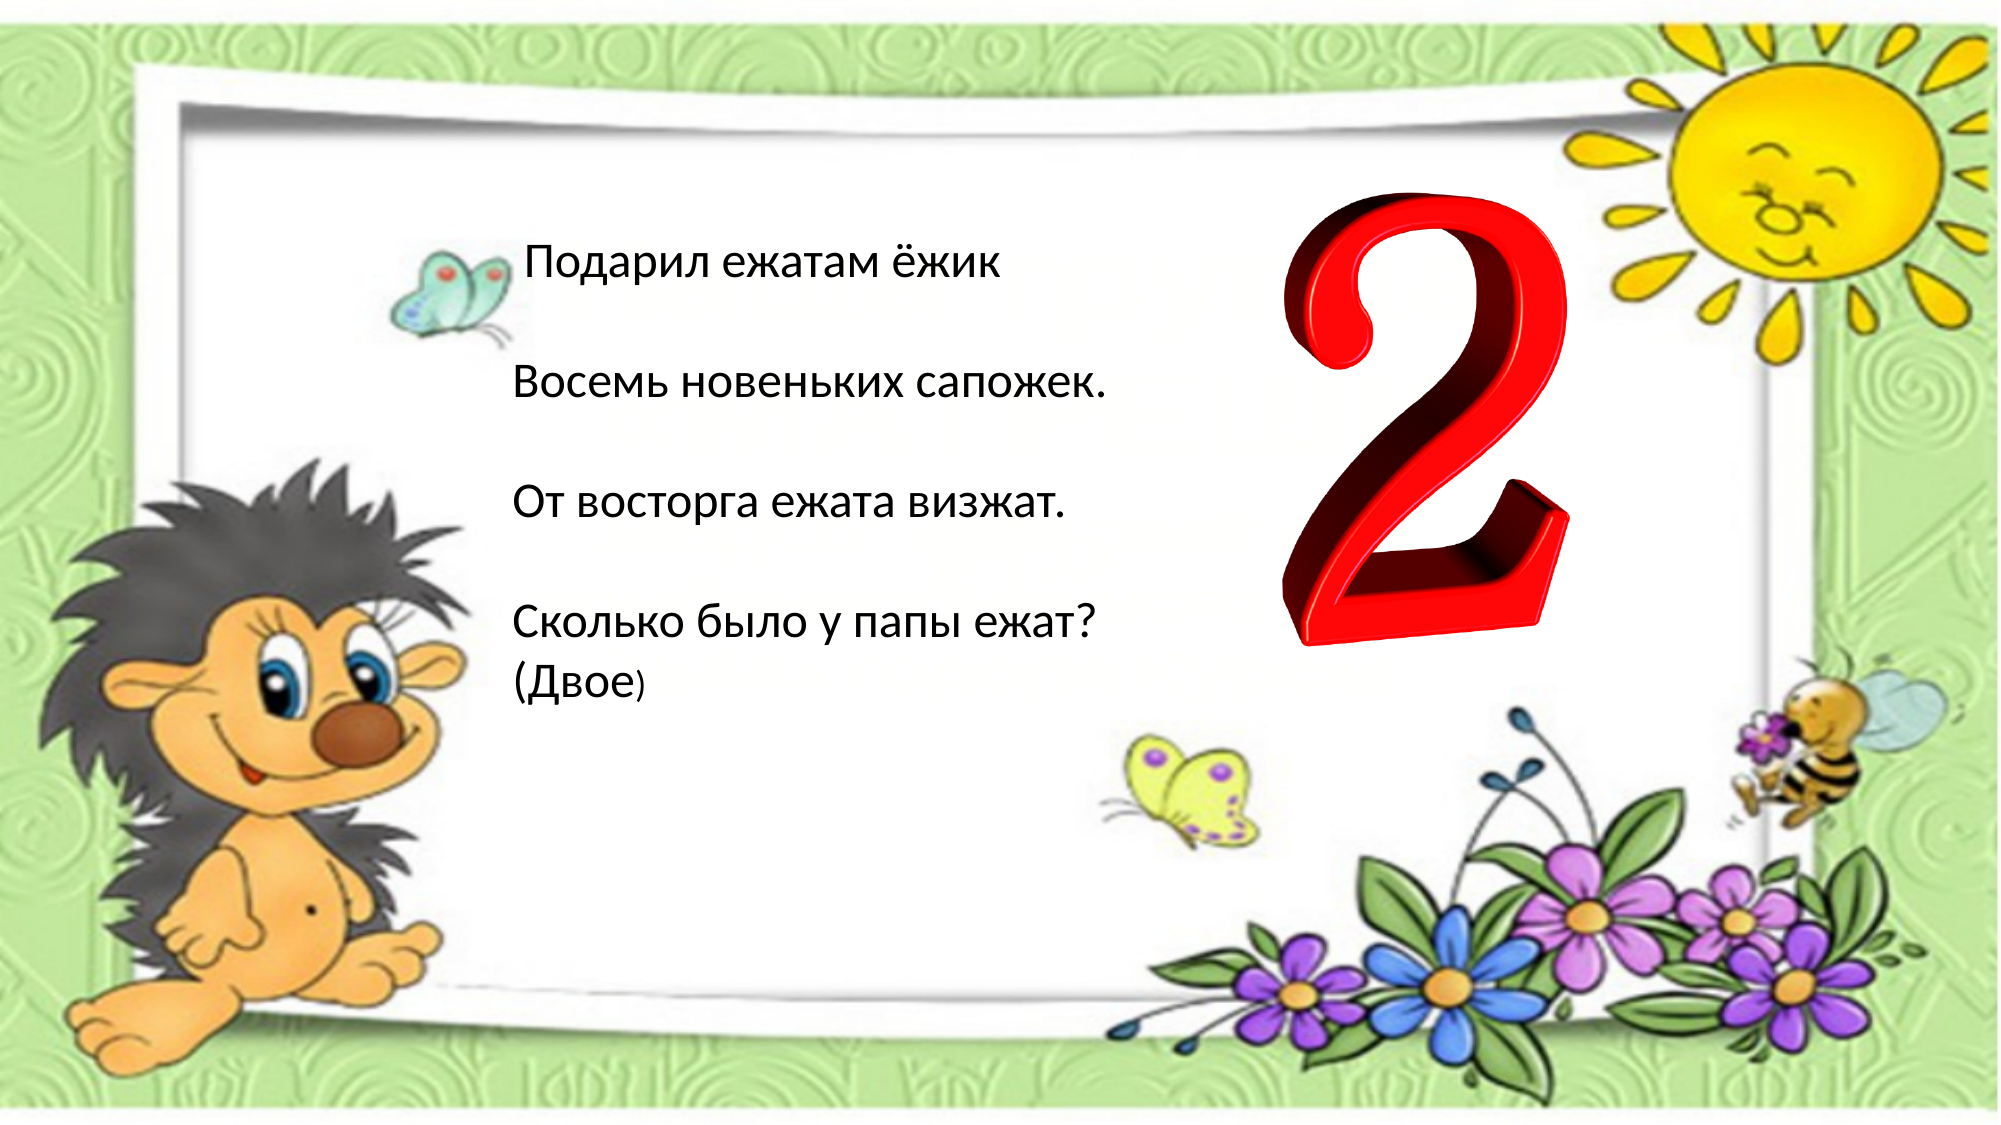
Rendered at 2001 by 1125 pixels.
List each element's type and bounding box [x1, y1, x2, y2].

picture [1147, 136, 1696, 685]
list [0, 0, 2000, 1125]
